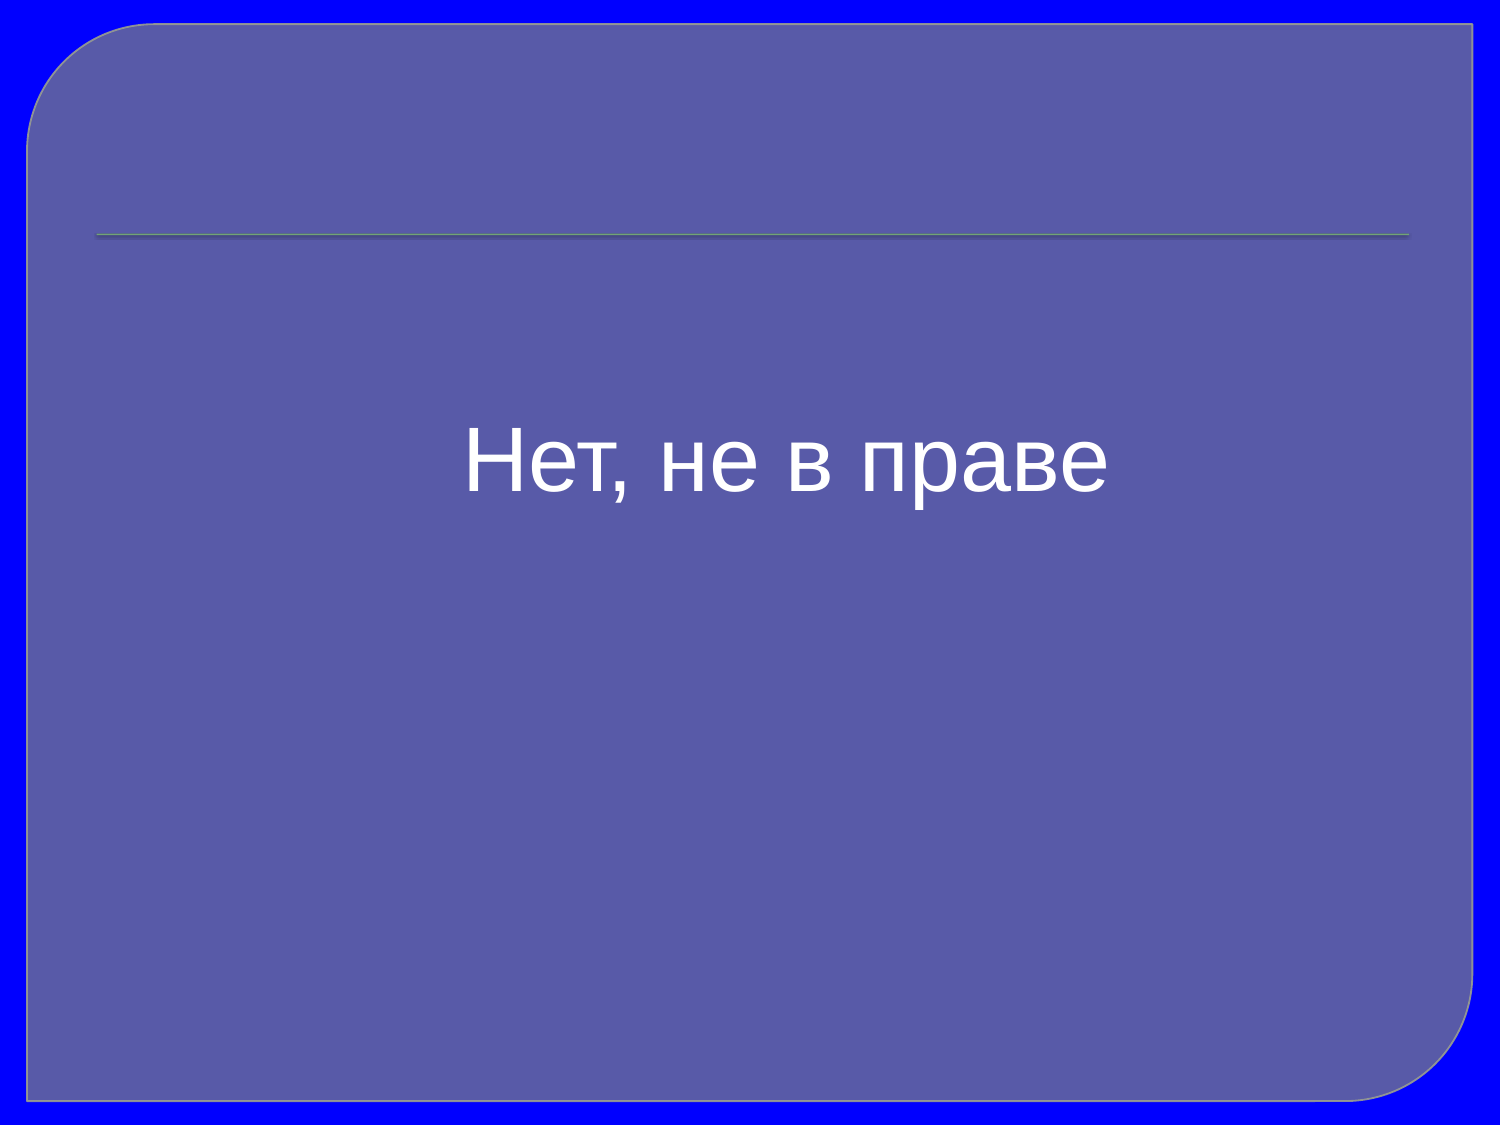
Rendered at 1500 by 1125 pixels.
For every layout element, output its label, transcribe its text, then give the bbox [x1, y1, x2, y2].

text_box Нет, не в праве [64, 172, 1400, 517]
